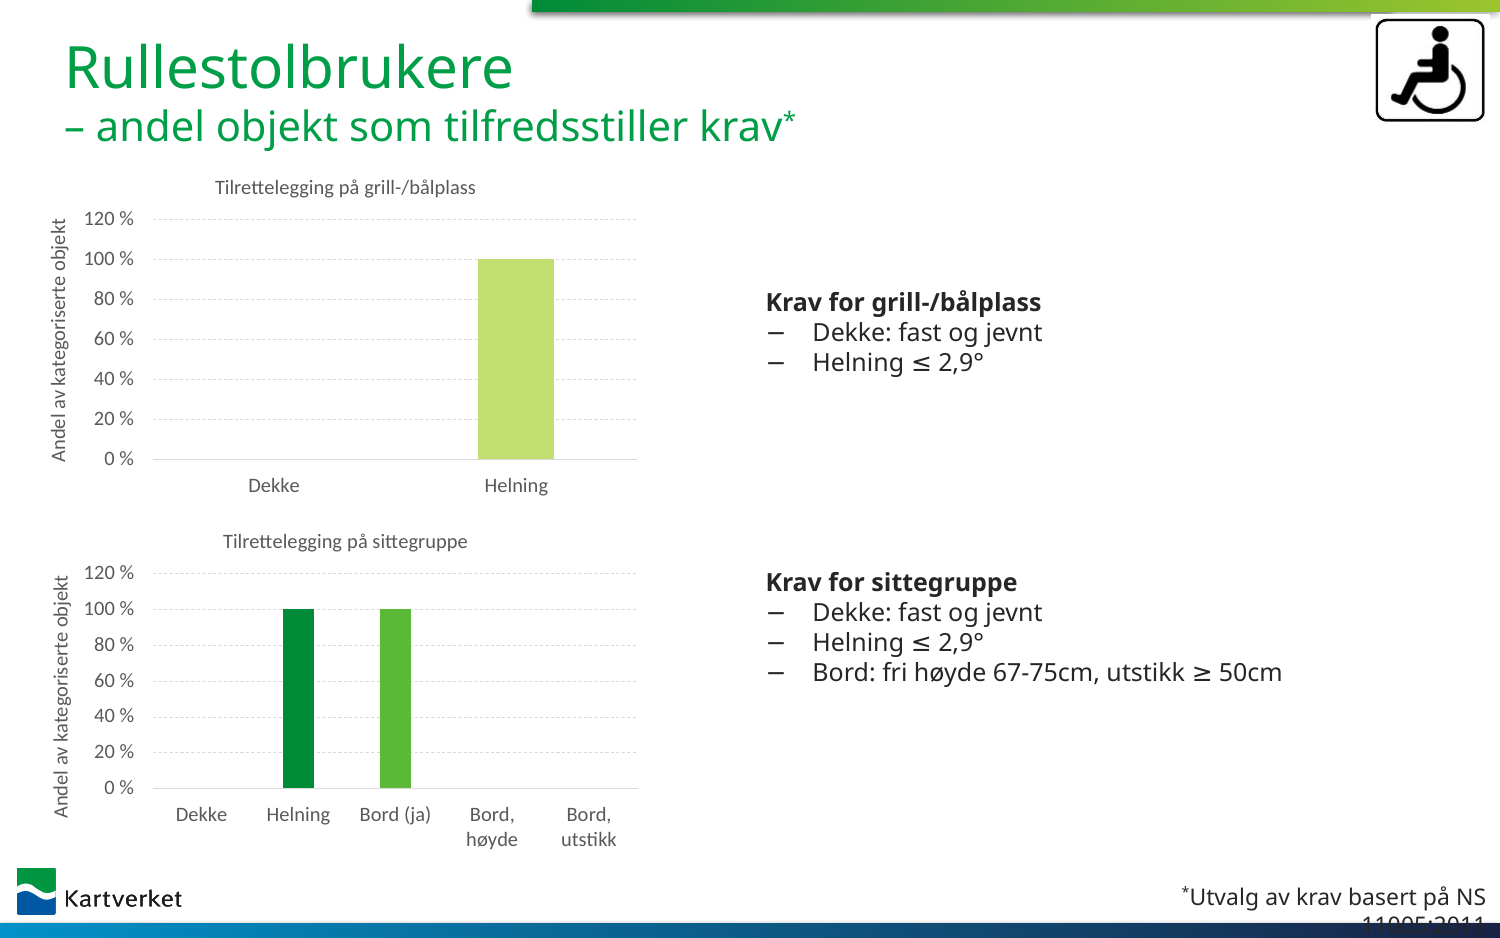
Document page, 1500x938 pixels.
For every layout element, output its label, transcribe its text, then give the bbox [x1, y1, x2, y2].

text_box *Utvalg av krav basert på NS 11005:2011 [1068, 873, 1500, 938]
picture [1371, 13, 1491, 127]
text_box Rullestolbrukere – andel objekt som tilfredsstiller krav* [49, 14, 1431, 158]
picture [41, 166, 650, 505]
text_box Krav for grill-/bålplass Dekke: fast og jevnt Helning ≤ 2,9° [750, 279, 1452, 384]
picture [41, 520, 650, 859]
text_box Krav for sittegruppe Dekke: fast og jevnt Helning ≤ 2,9° Bord: fri høyde 67-75cm, utstikk ≥ 50cm [750, 559, 1500, 694]
